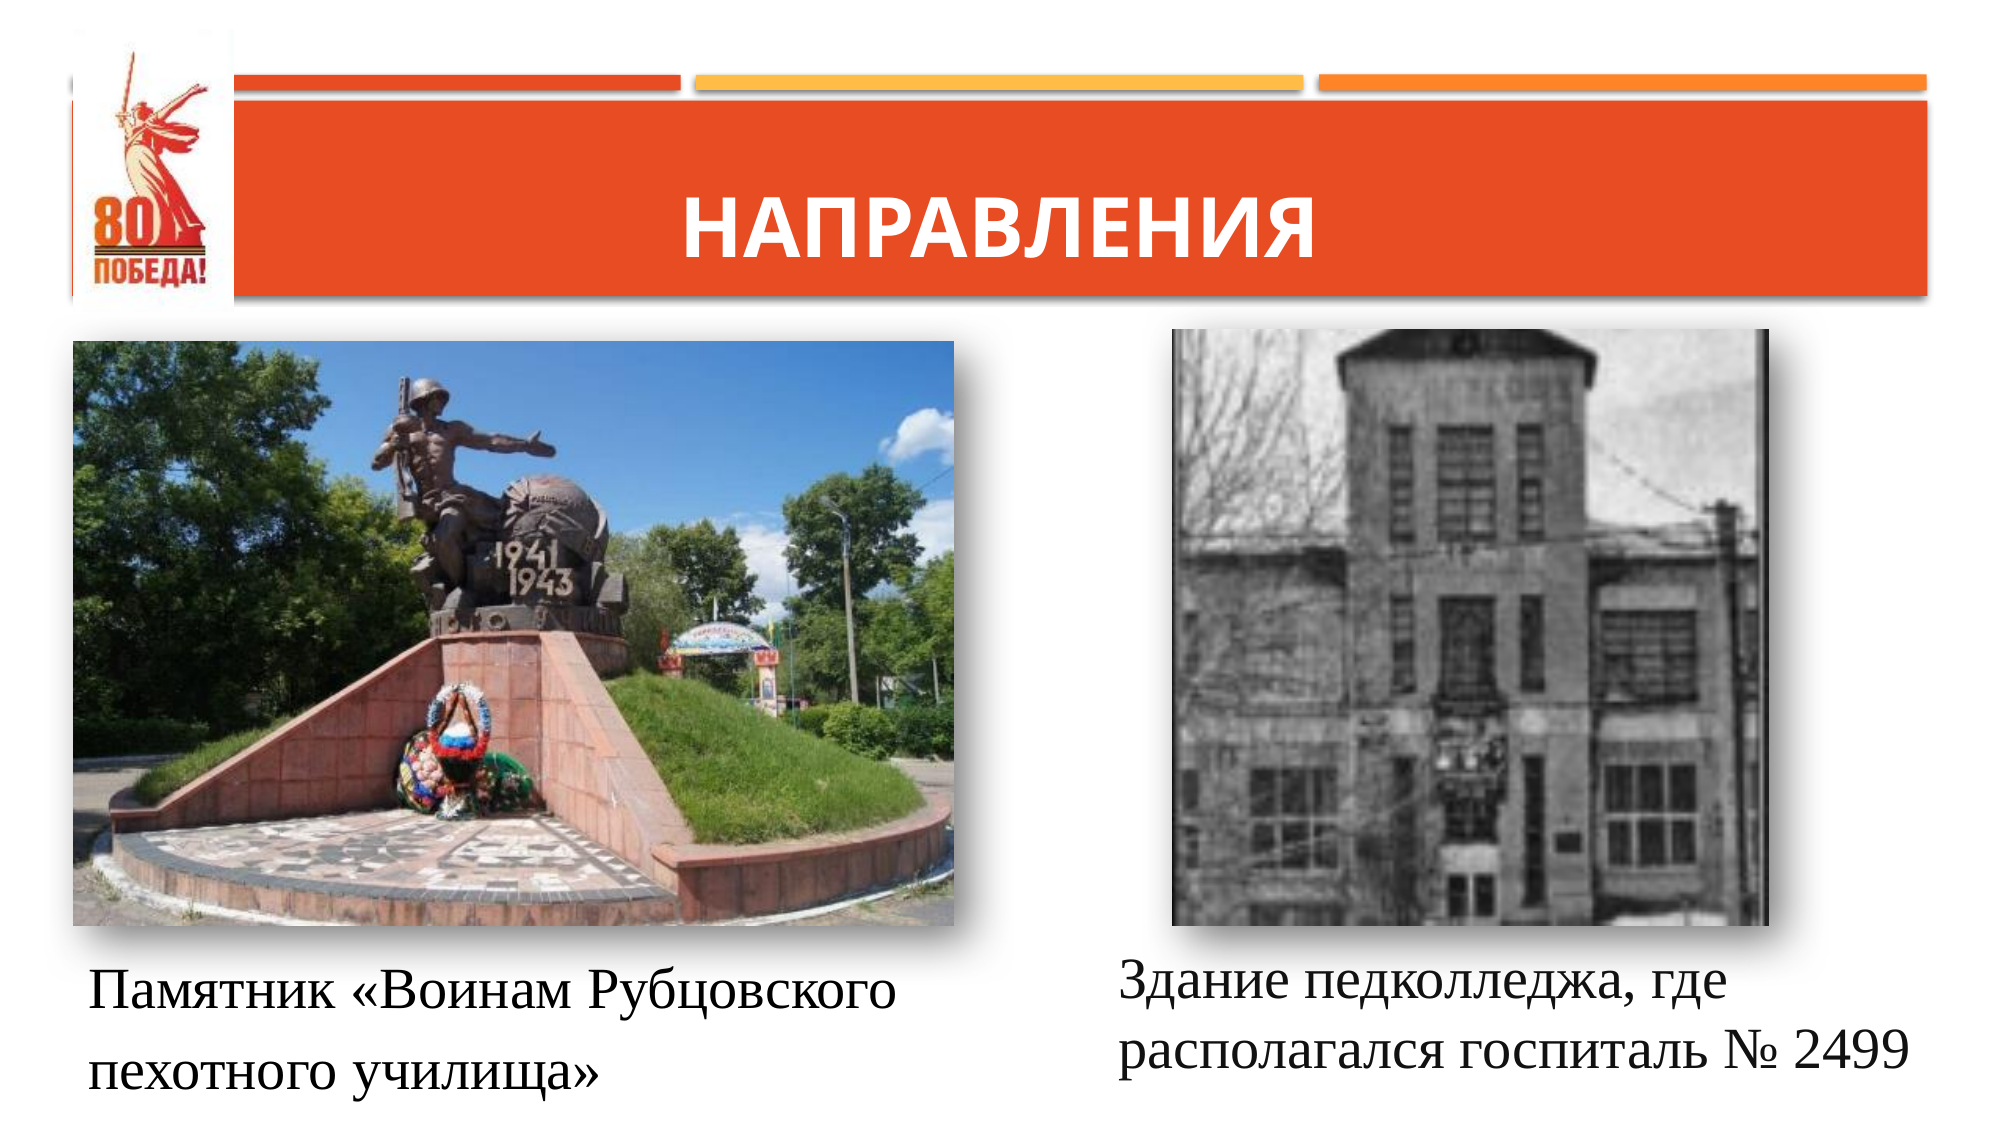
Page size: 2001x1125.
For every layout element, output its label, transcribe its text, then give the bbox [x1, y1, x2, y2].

title Направления [242, 115, 1905, 282]
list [73, 341, 955, 927]
picture [1171, 329, 1769, 927]
picture [73, 29, 235, 312]
text_box Здание педколледжа, где располагался госпиталь № 2499 [1103, 932, 1946, 1088]
text_box Памятник «Воинам Рубцовского пехотного училища» [73, 956, 916, 1109]
